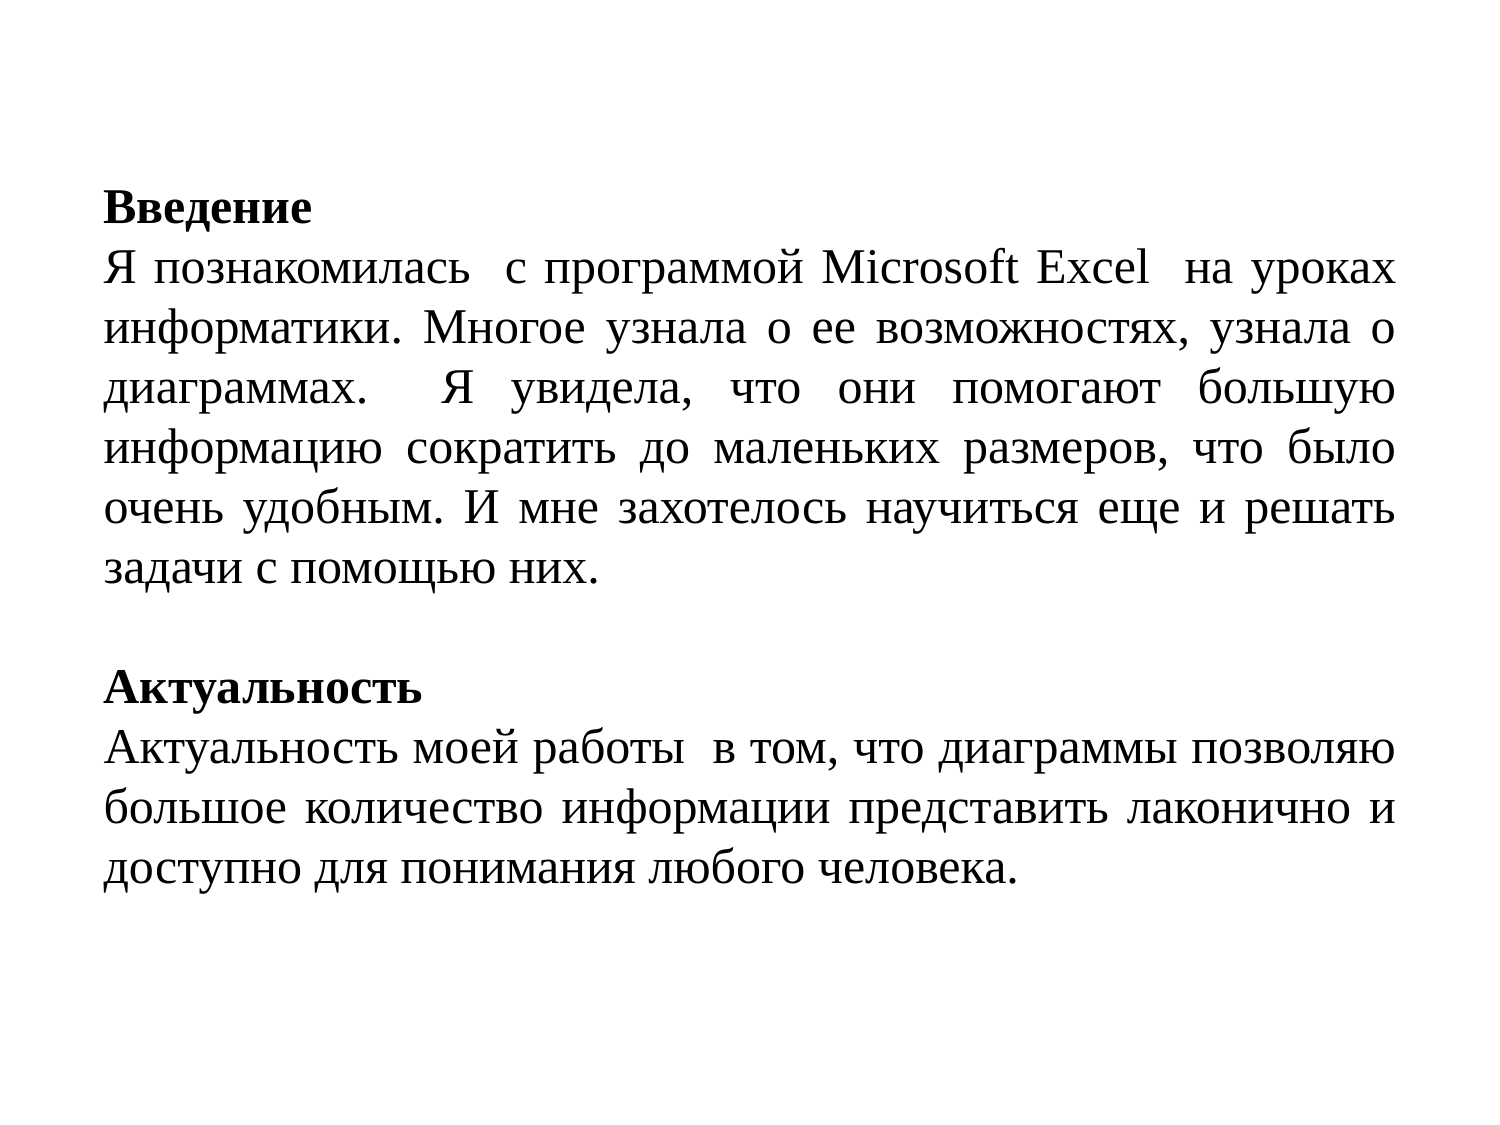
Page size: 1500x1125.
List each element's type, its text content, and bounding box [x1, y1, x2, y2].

text_box Введение Я познакомилась с программой Microsoft Excel на уроках информатики. Многое узнала о ее возможностях, узнала о диаграммах. Я увидела, что они помогают большую информацию сократить до маленьких размеров, что было очень удобным. И мне захотелось научиться еще и решать задачи с помощью них. Актуальность Актуальность моей работы в том, что диаграммы позволяю большое количество информации представить лаконично и доступно для понимания любого человека. [88, 166, 1412, 936]
